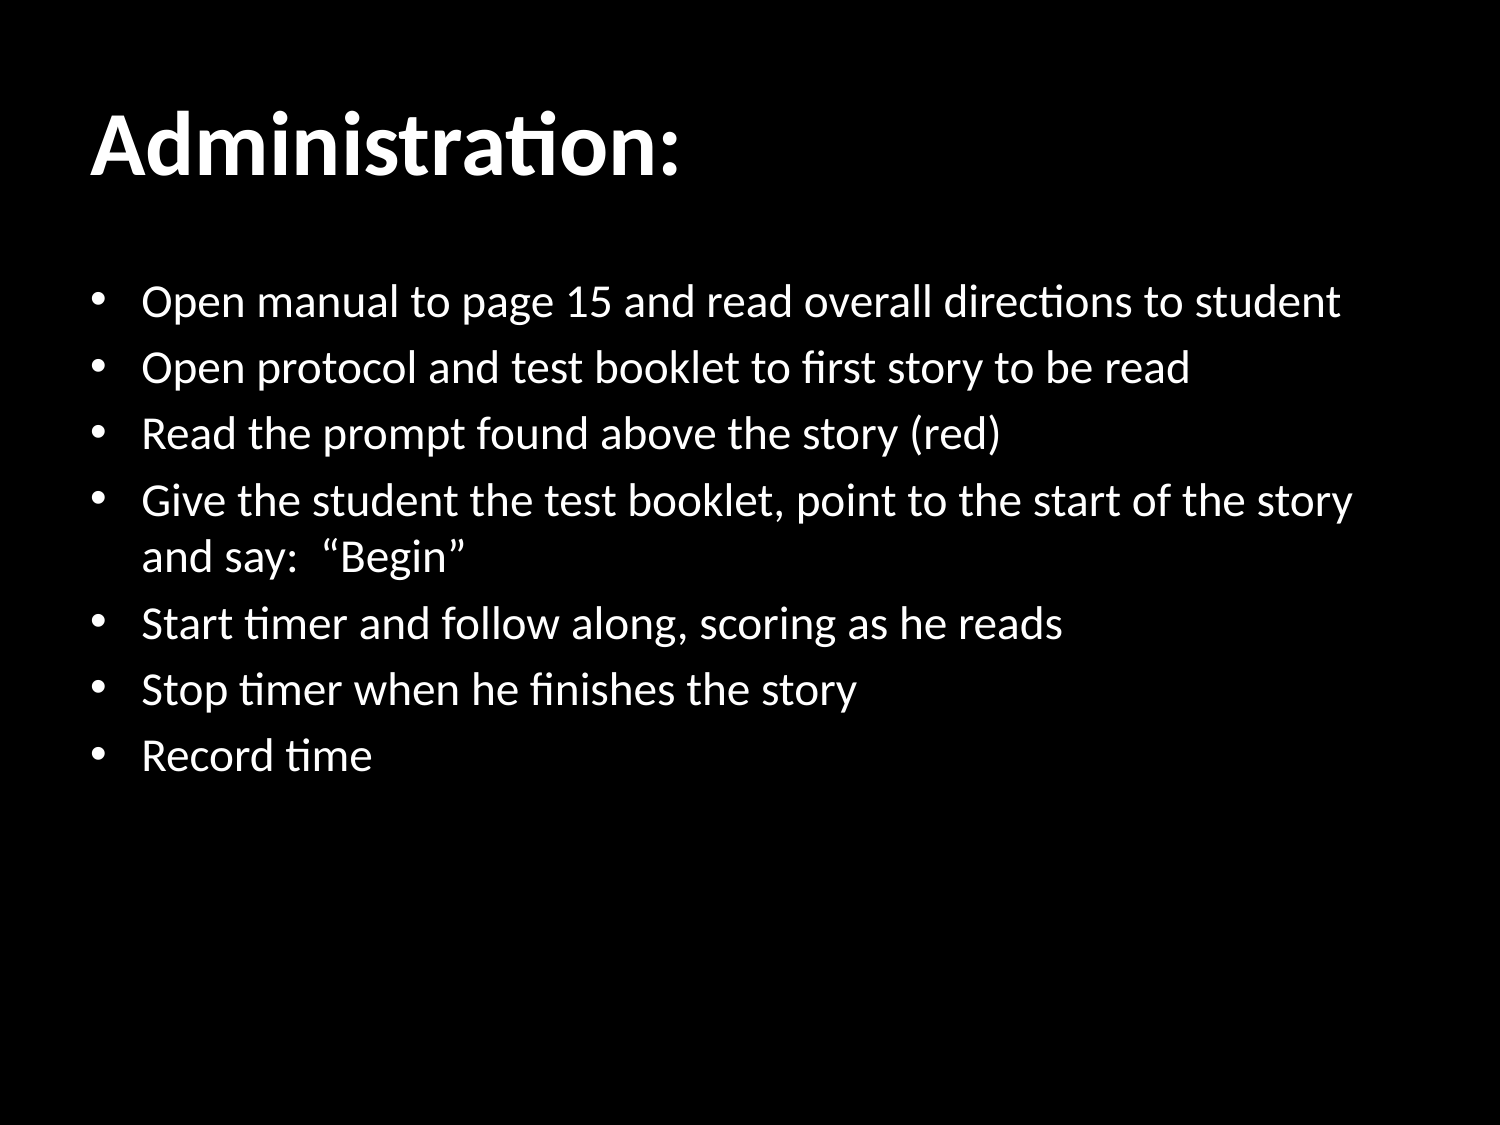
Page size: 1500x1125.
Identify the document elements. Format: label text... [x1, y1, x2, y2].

title Administration: [75, 45, 1425, 233]
list Open manual to page 15 and read overall directions to student Open protocol and test booklet to first story to be read Read the prompt found above the story (red) Give the student the test booklet, point to the start of the story and say: “Begin” Start timer and follow along, scoring as he reads Stop timer when he finishes the story Record time [75, 262, 1425, 1005]
